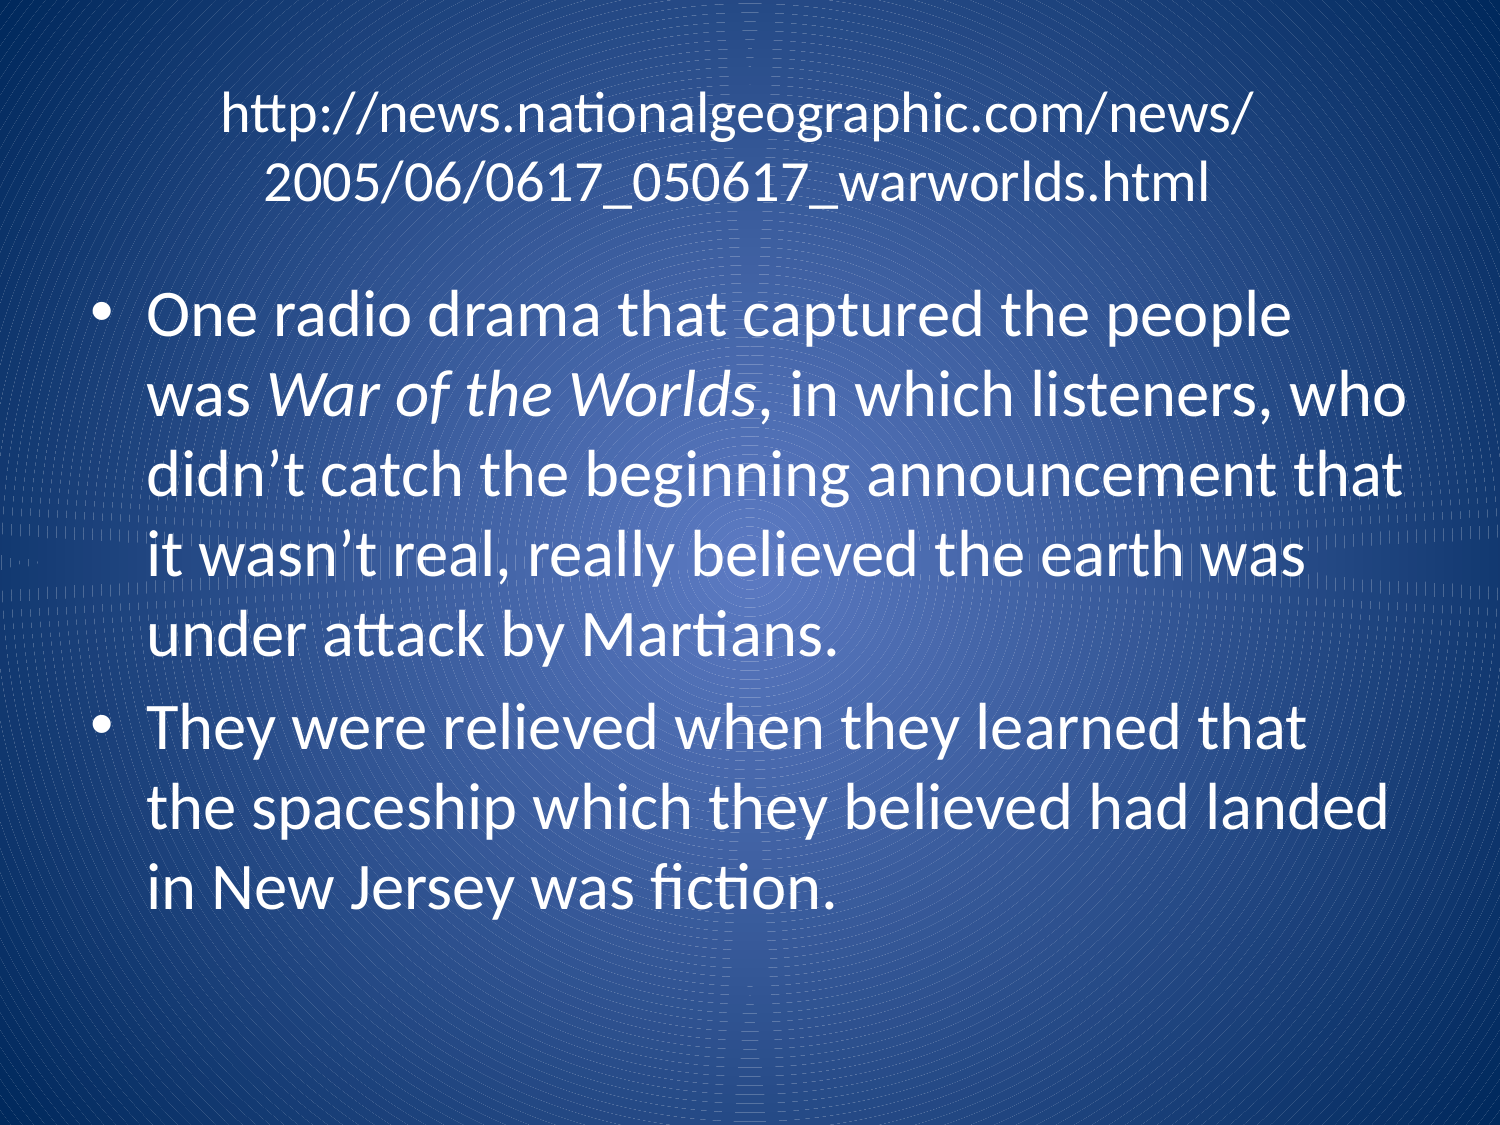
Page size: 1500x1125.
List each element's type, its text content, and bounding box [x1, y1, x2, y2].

title http://news.nationalgeographic.com/news/2005/06/0617_050617_warworlds.html [62, 50, 1413, 238]
list One radio drama that captured the people was War of the Worlds, in which listeners, who didn’t catch the beginning announcement that it wasn’t real, really believed the earth was under attack by Martians. They were relieved when they learned that the spaceship which they believed had landed in New Jersey was fiction. [75, 262, 1425, 1005]
